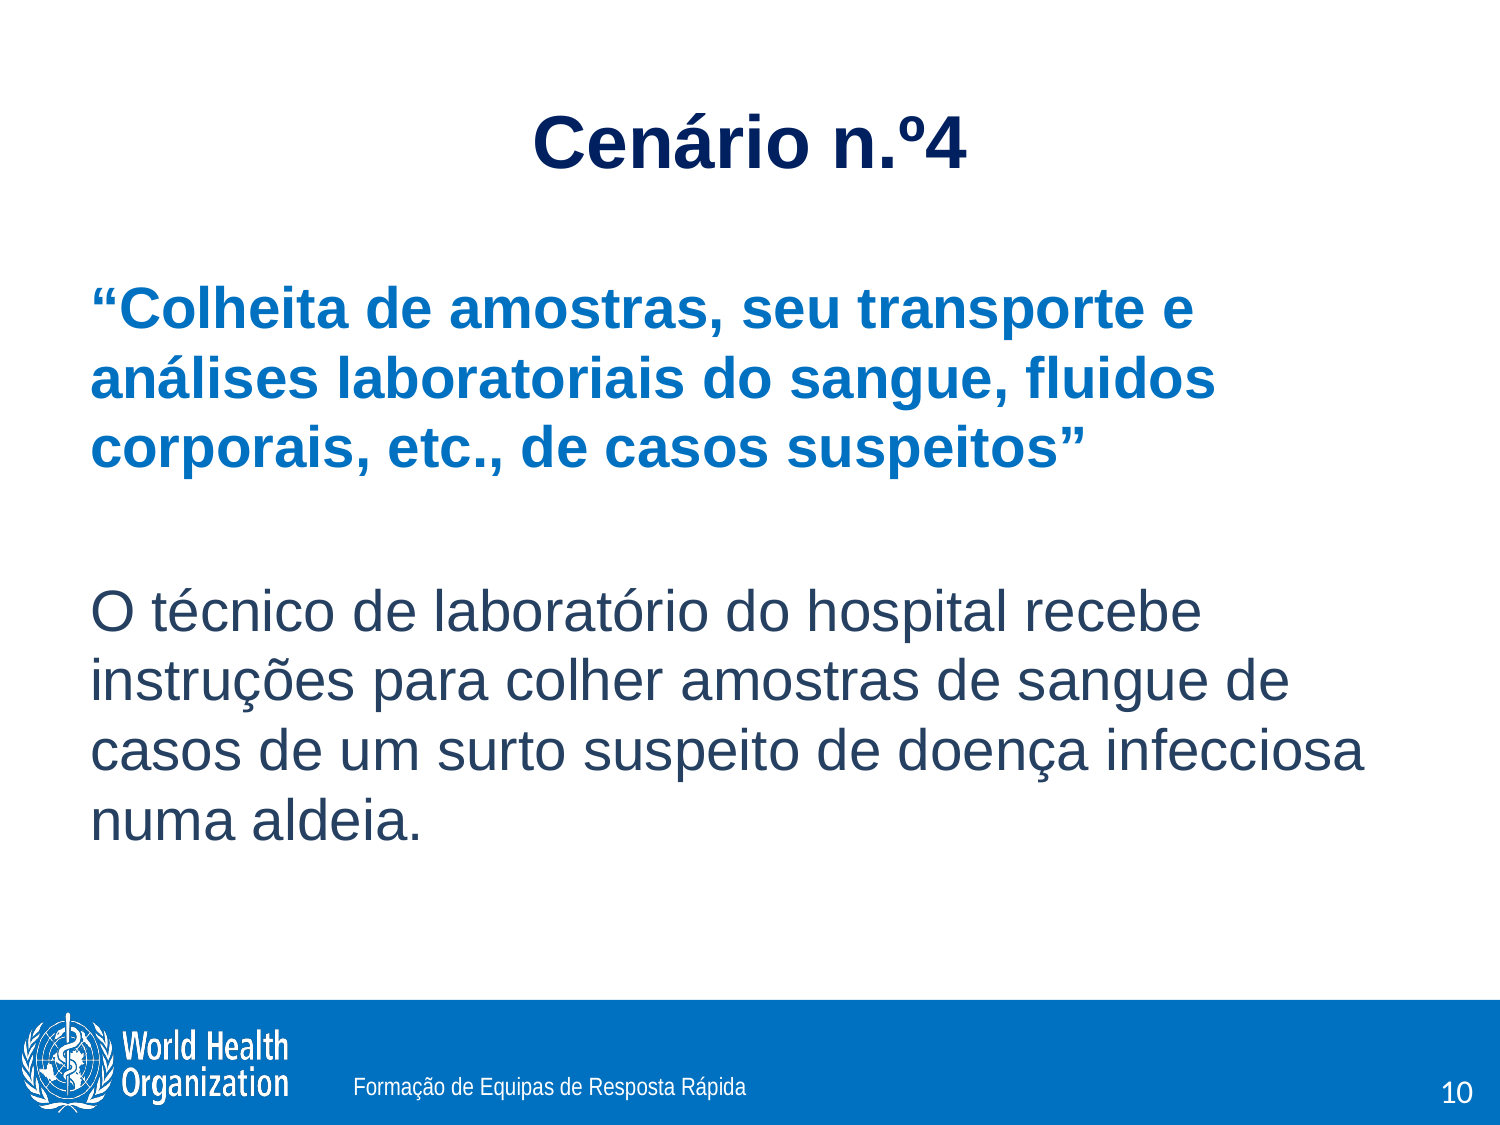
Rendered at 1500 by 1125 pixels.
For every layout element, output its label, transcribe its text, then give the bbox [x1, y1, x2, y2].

picture [21, 1012, 288, 1113]
list “Colheita de amostras, seu transporte e análises laboratoriais do sangue, fluidos corporais, etc., de casos suspeitos” O técnico de laboratório do hospital recebe instruções para colher amostras de sangue de casos de um surto suspeito de doença infecciosa numa aldeia. [75, 262, 1425, 1005]
title Cenário n.º4 [75, 45, 1425, 233]
